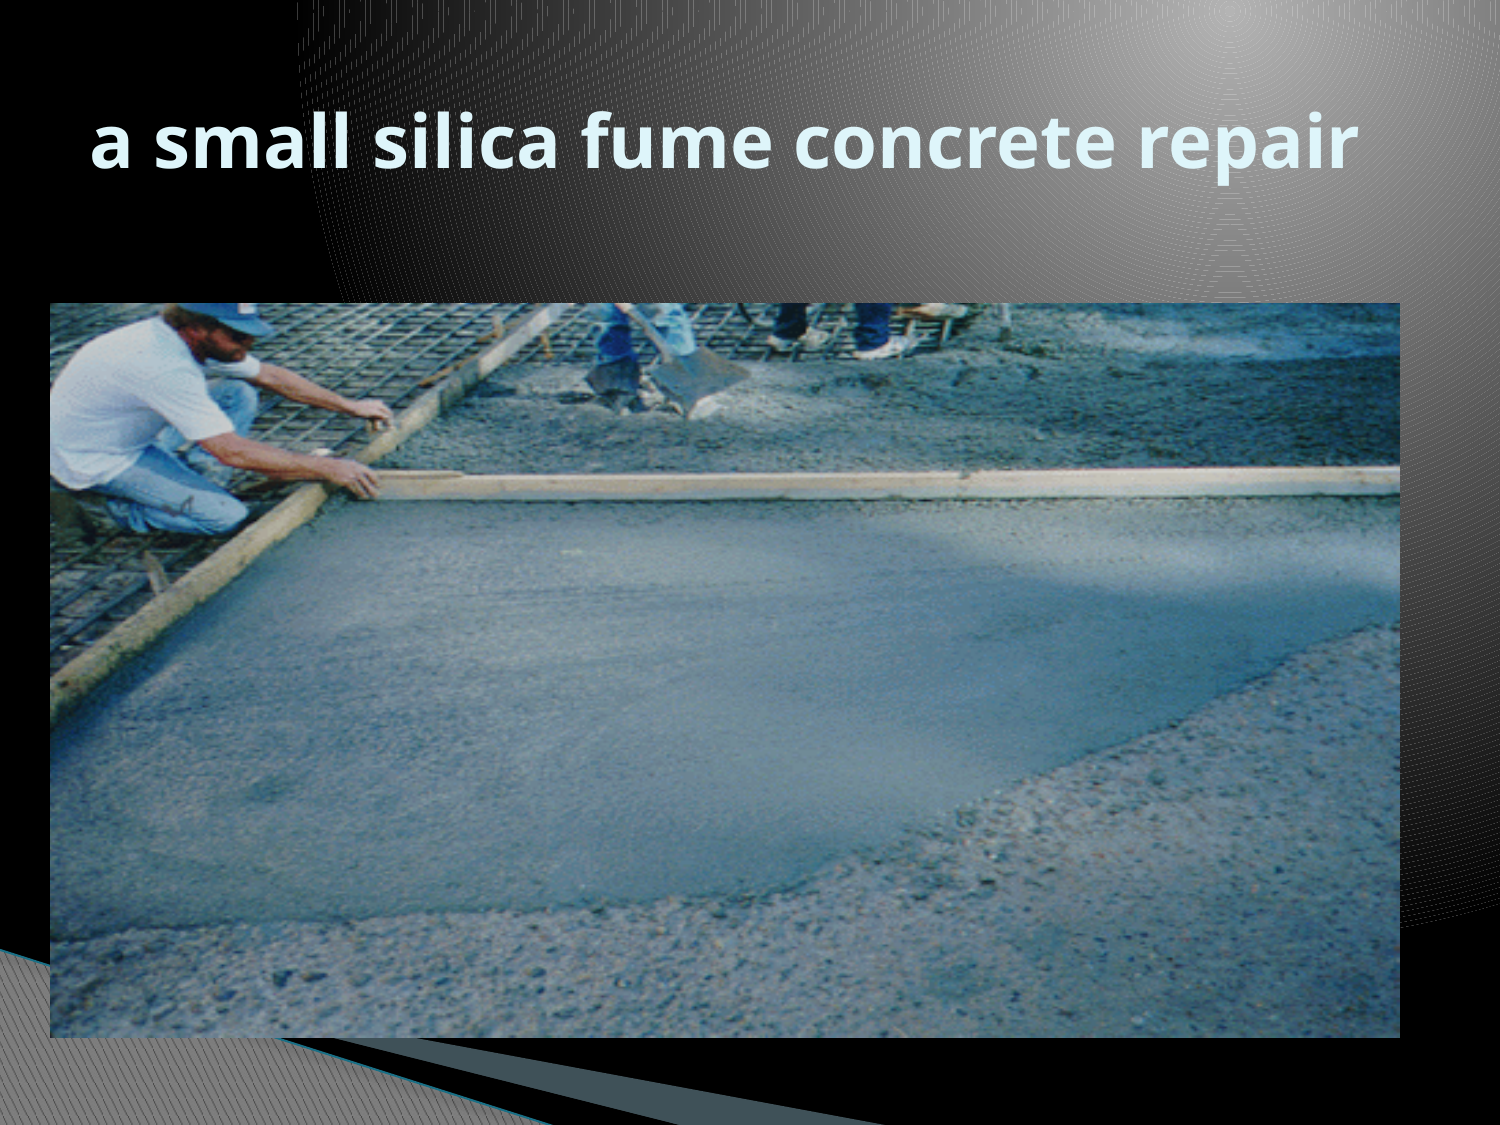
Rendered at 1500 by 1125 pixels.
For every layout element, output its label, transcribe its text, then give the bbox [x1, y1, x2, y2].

picture [0, 302, 1401, 1125]
title a small silica fume concrete repair [75, 45, 1425, 233]
